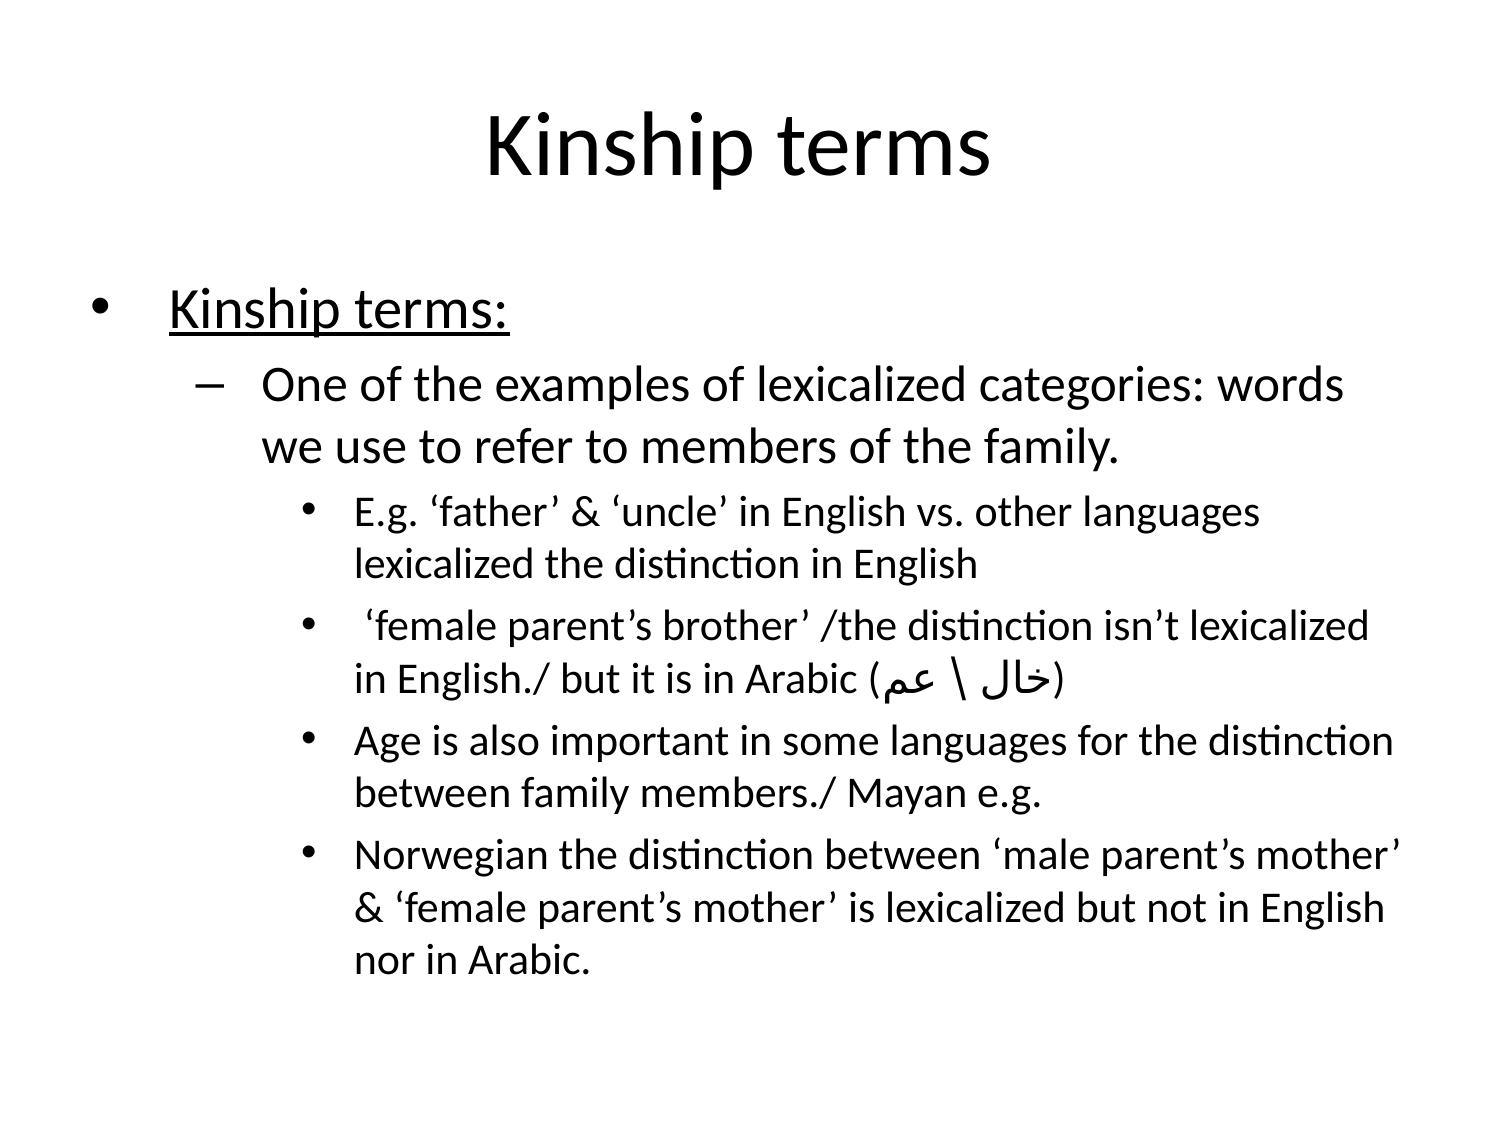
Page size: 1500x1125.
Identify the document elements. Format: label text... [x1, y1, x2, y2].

title Kinship terms [75, 45, 1425, 233]
list Kinship terms: One of the examples of lexicalized categories: words we use to refer to members of the family. E.g. ‘father’ & ‘uncle’ in English vs. other languages lexicalized the distinction in English ‘female parent’s brother’ /the distinction isn’t lexicalized in English./ but it is in Arabic (خال \ عم) Age is also important in some languages for the distinction between family members./ Mayan e.g. Norwegian the distinction between ‘male parent’s mother’ & ‘female parent’s mother’ is lexicalized but not in English nor in Arabic. [75, 262, 1425, 1005]
